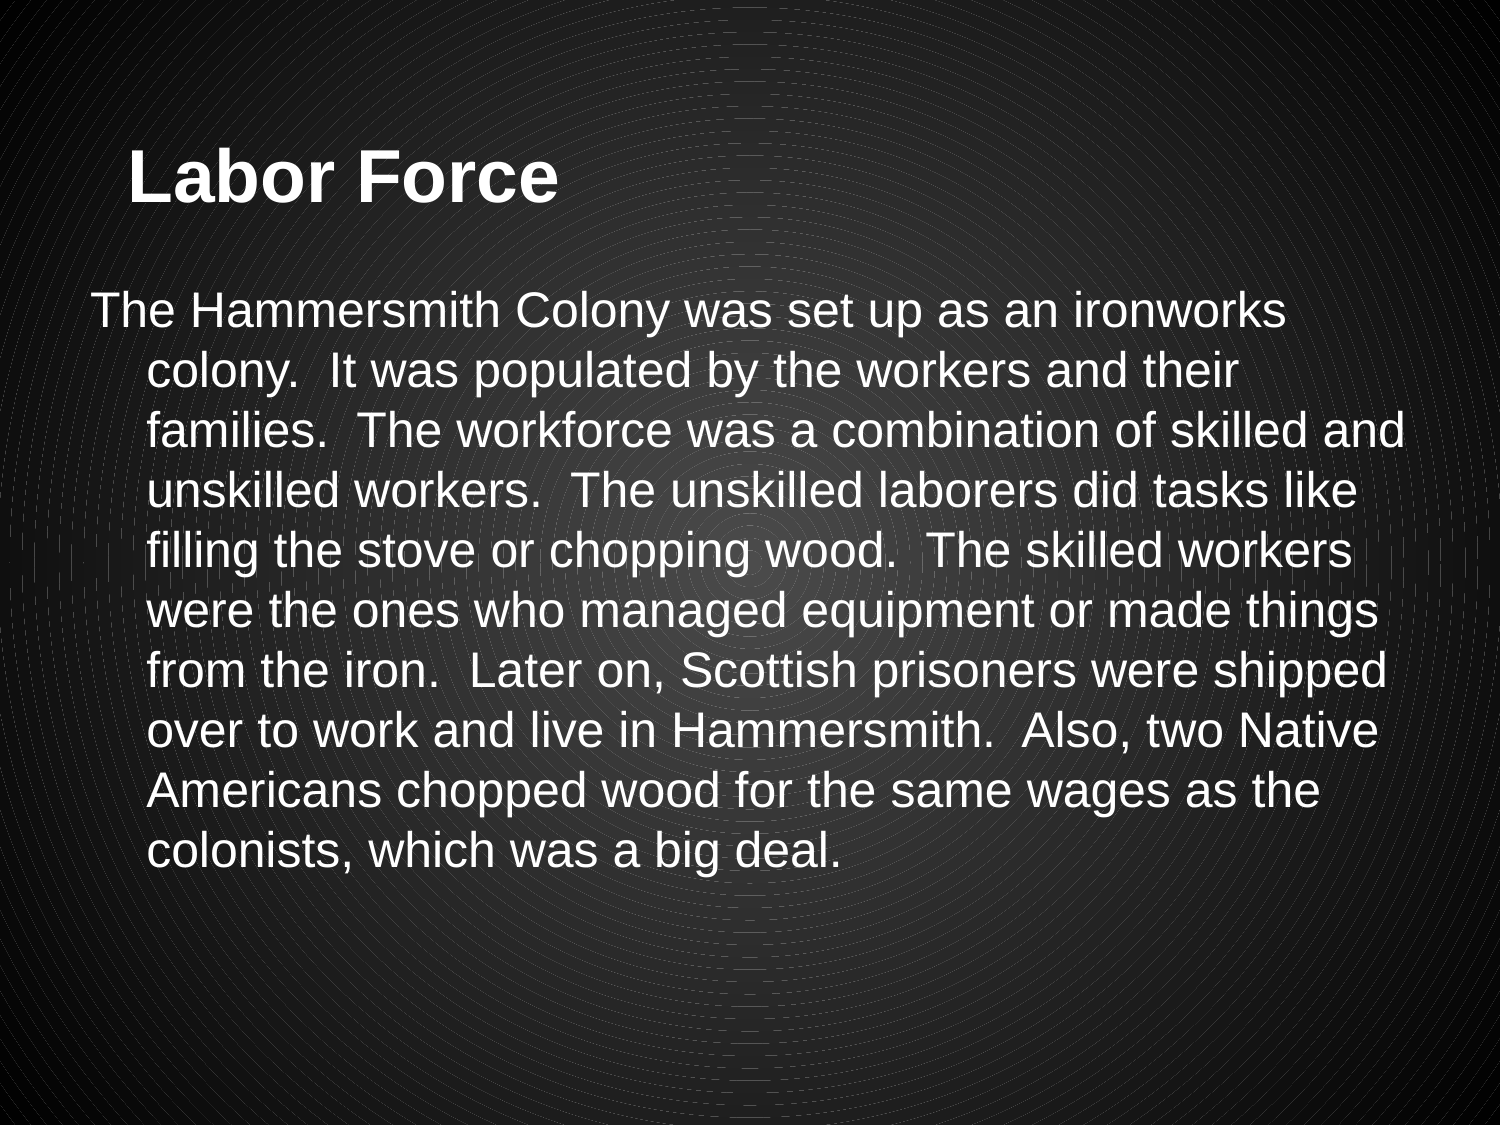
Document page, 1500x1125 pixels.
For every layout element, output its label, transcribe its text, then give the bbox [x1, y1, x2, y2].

title Labor Force [75, 45, 1425, 233]
list The Hammersmith Colony was set up as an ironworks colony. It was populated by the workers and their families. The workforce was a combination of skilled and unskilled workers. The unskilled laborers did tasks like filling the stove or chopping wood. The skilled workers were the ones who managed equipment or made things from the iron. Later on, Scottish prisoners were shipped over to work and live in Hammersmith. Also, two Native Americans chopped wood for the same wages as the colonists, which was a big deal. [75, 262, 1425, 1078]
